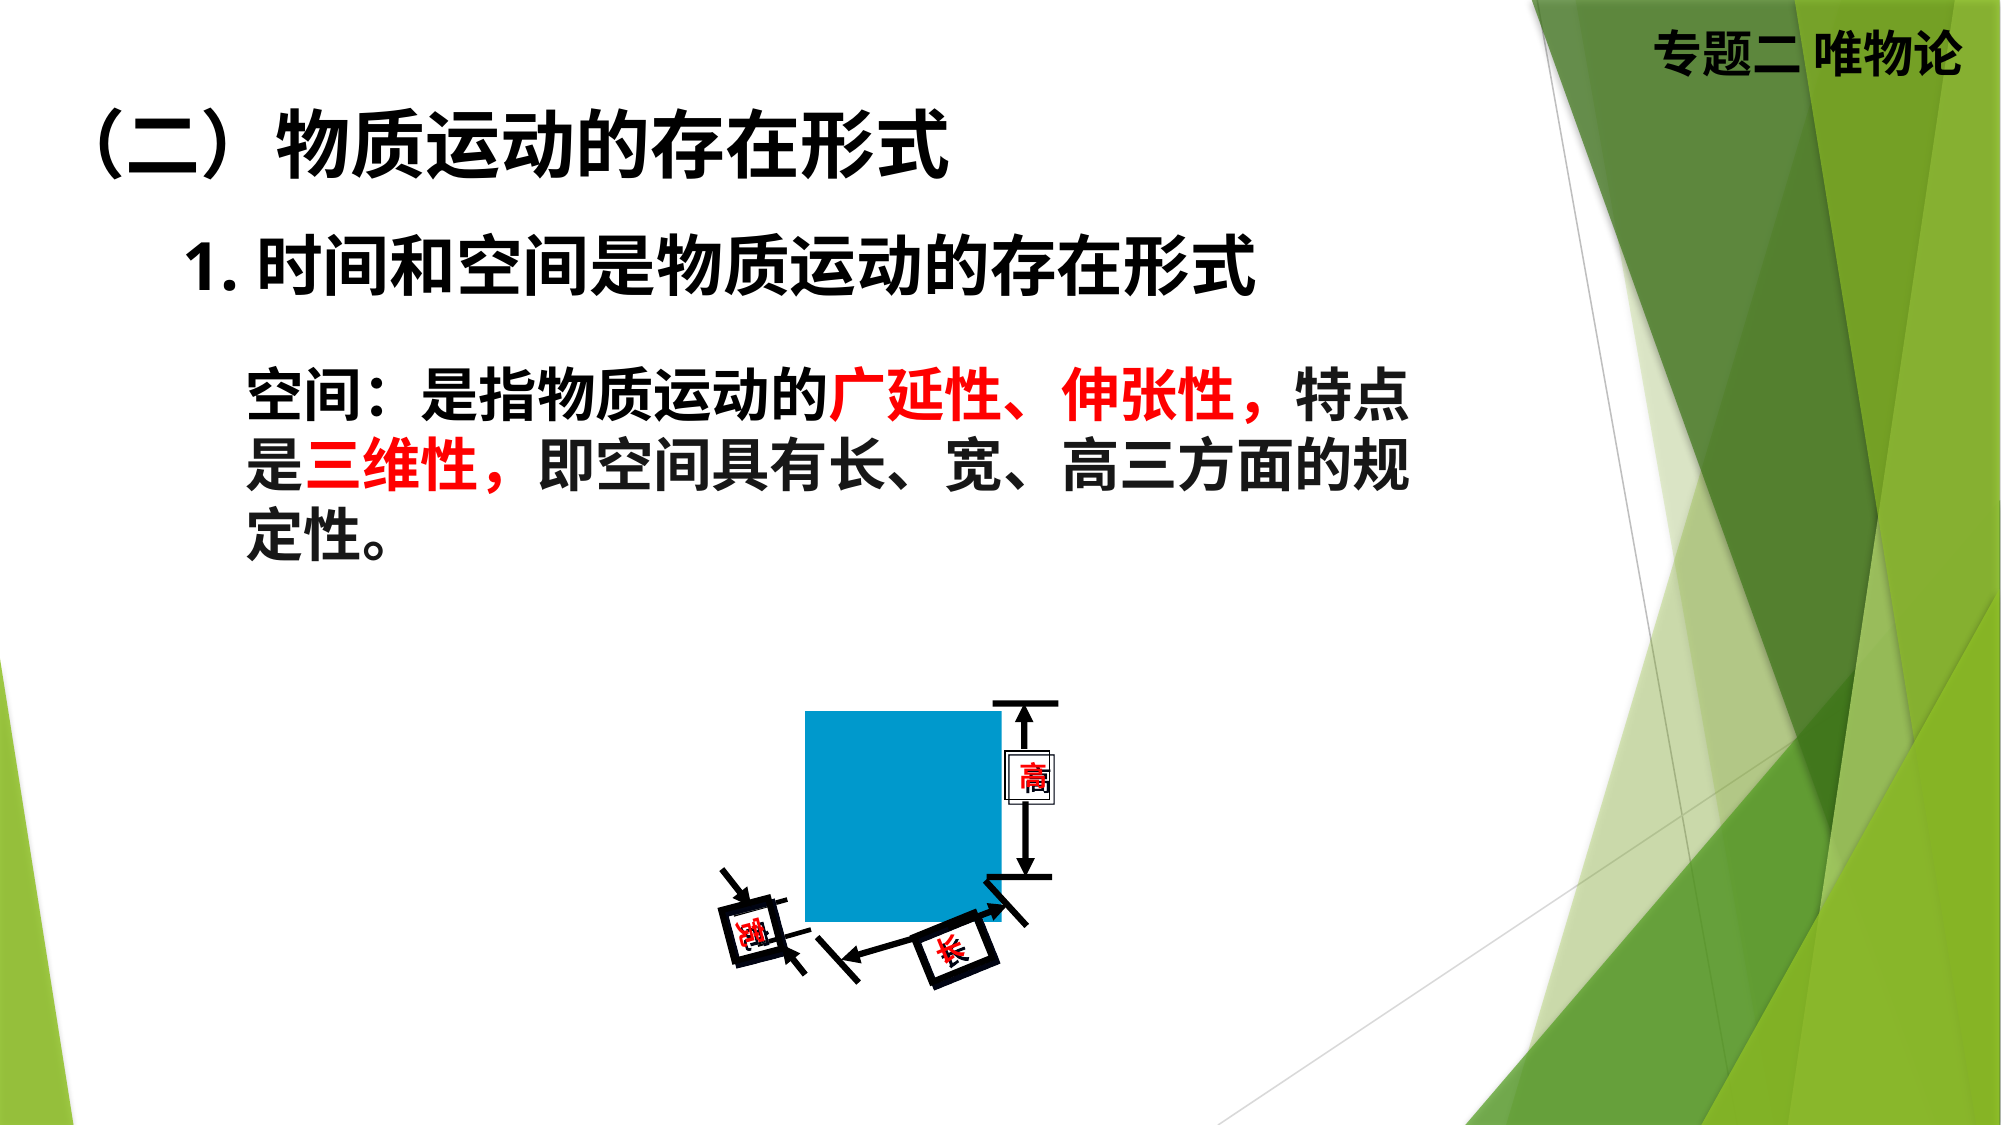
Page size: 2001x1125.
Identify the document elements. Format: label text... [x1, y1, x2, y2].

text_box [721, 702, 1059, 984]
text_box 1.时间和空间是物质运动的存在形式 [168, 216, 1508, 311]
text_box （二）物质运动的存在形式 [0, 106, 966, 178]
text_box 空间：是指物质运动的广延性、伸张性，特点是三维性，即空间具有长、宽、高三方面的规定性。 [231, 350, 1445, 576]
